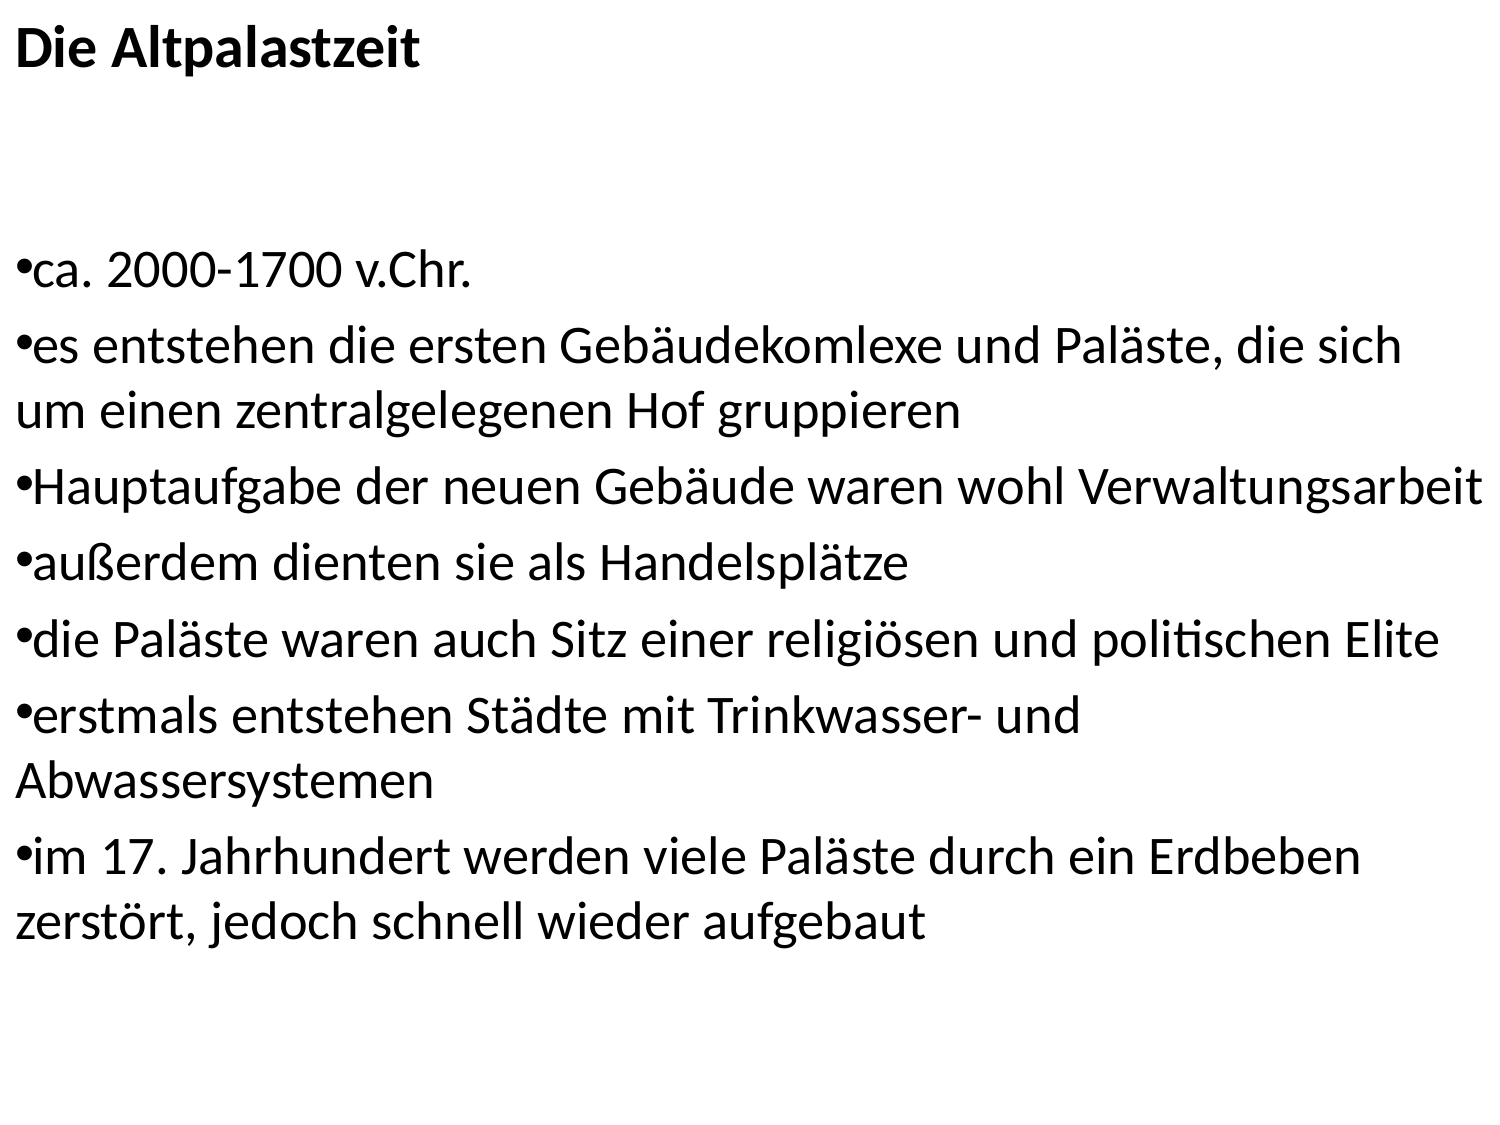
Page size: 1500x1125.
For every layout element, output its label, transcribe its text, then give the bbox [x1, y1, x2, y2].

subtitle Die Altpalastzeit ca. 2000-1700 v.Chr. es entstehen die ersten Gebäudekomlexe und Paläste, die sich um einen zentralgelegenen Hof gruppieren Hauptaufgabe der neuen Gebäude waren wohl Verwaltungsarbeit außerdem dienten sie als Handelsplätze die Paläste waren auch Sitz einer religiösen und politischen Elite erstmals entstehen Städte mit Trinkwasser- und Abwassersystemen im 17. Jahrhundert werden viele Paläste durch ein Erdbeben zerstört, jedoch schnell wieder aufgebaut [0, 0, 1500, 1125]
